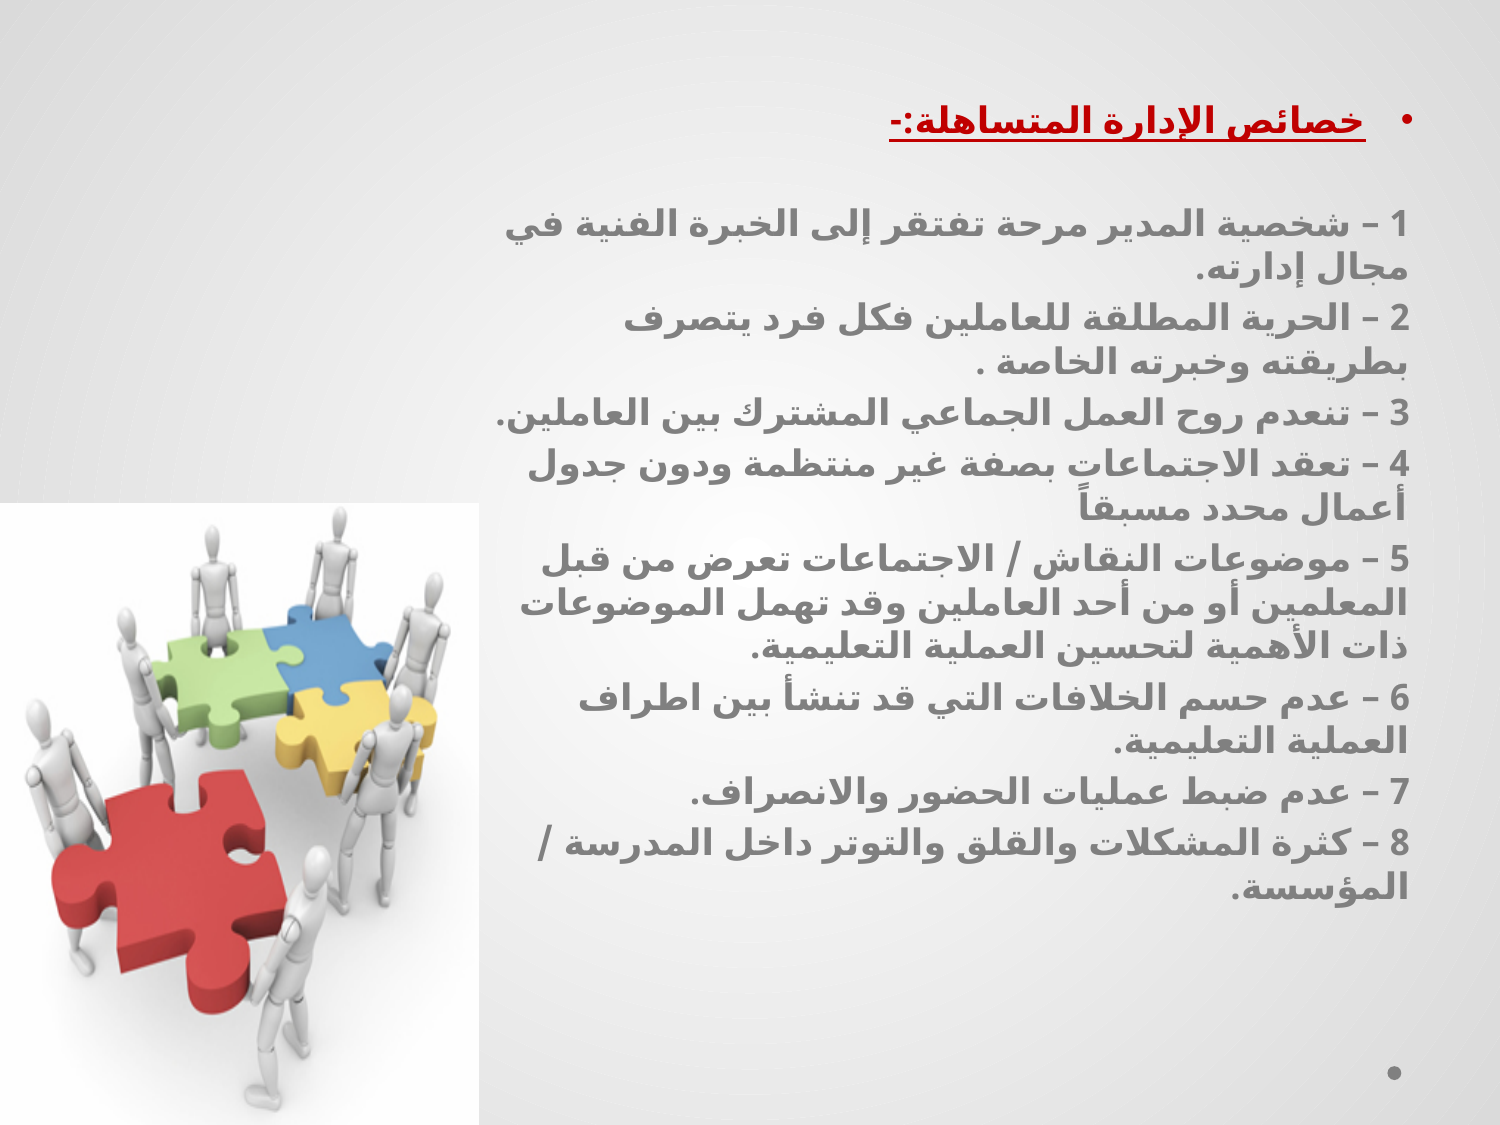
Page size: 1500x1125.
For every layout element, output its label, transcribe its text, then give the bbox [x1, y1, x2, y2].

picture [0, 503, 479, 1125]
list خصائص الإدارة المتساهلة:- 1 – شخصية المدير مرحة تفتقر إلى الخبرة الفنية في مجال إدارته. 2 – الحرية المطلقة للعاملين فكل فرد يتصرف بطريقته وخبرته الخاصة . 3 – تنعدم روح العمل الجماعي المشترك بين العاملين. 4 – تعقد الاجتماعات بصفة غير منتظمة ودون جدول أعمال محدد مسبقاً 5 – موضوعات النقاش / الاجتماعات تعرض من قبل المعلمين أو من أحد العاملين وقد تهمل الموضوعات ذات الأهمية لتحسين العملية التعليمية. 6 – عدم حسم الخلافات التي قد تنشأ بين اطراف العملية التعليمية. 7 – عدم ضبط عمليات الحضور والانصراف. 8 – كثرة المشكلات والقلق والتوتر داخل المدرسة / المؤسسة. [478, 90, 1425, 953]
